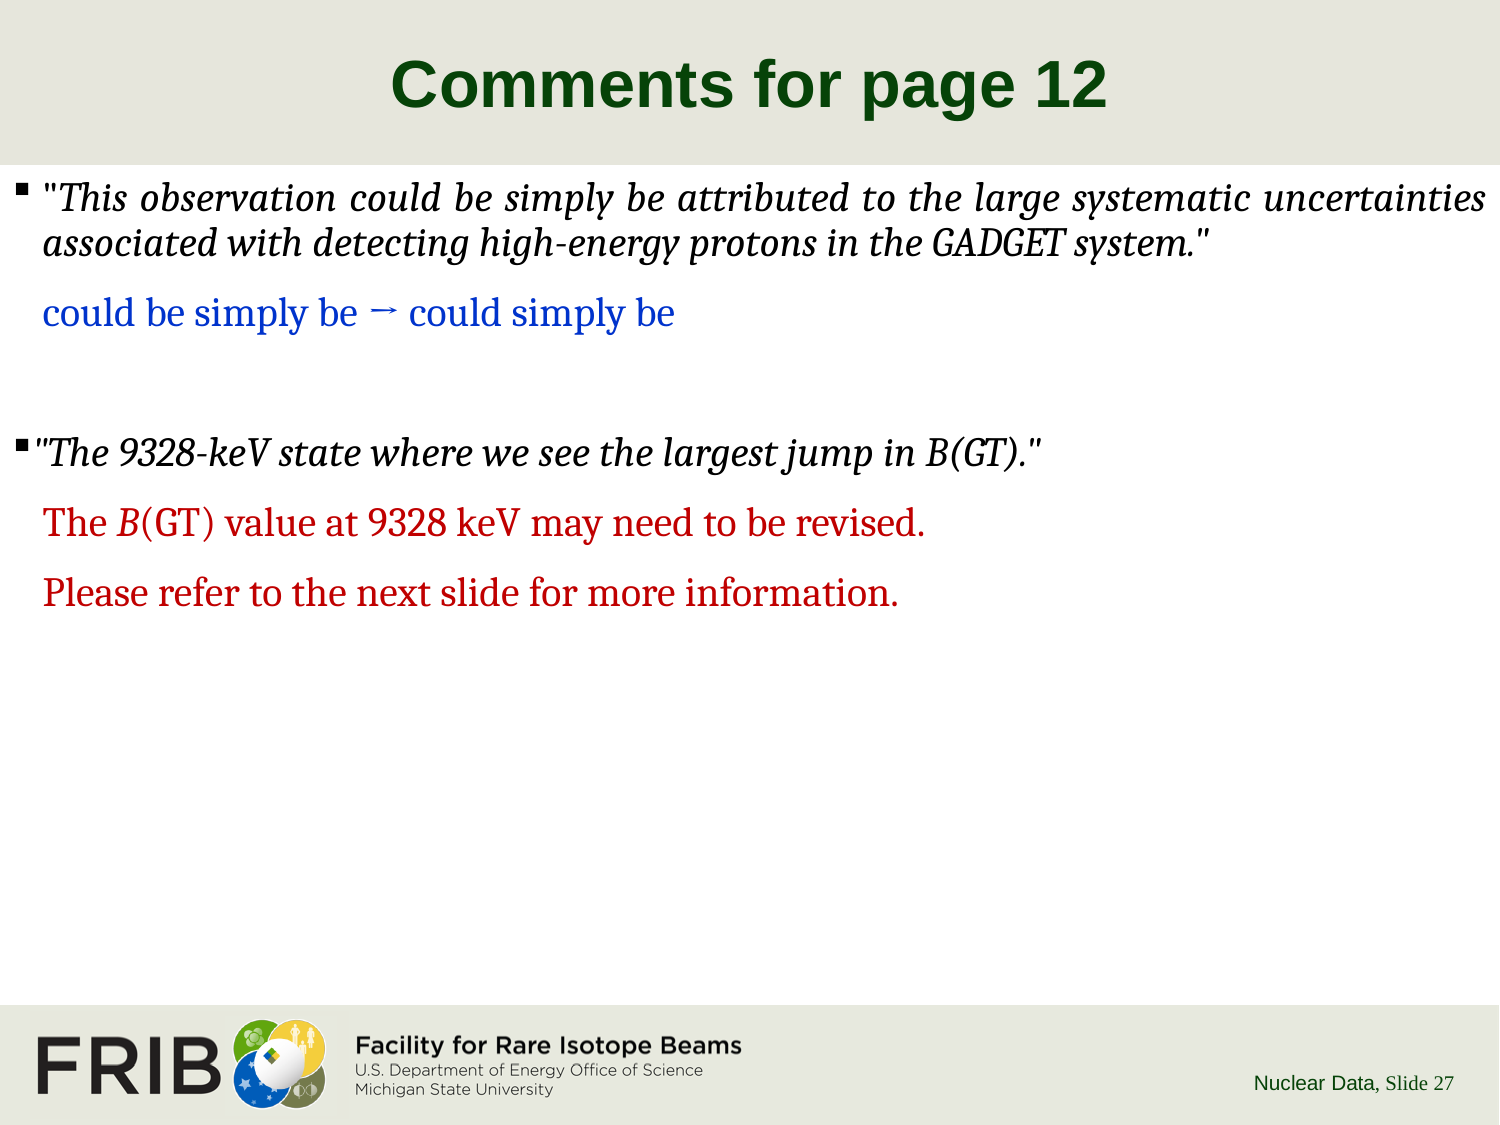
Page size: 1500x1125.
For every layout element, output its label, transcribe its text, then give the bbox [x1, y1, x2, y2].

slide_number , Slide 27 [1374, 1042, 1500, 1103]
picture [0, 1005, 1499, 1125]
footer Nuclear Data [679, 1042, 1374, 1103]
picture [0, 0, 1500, 165]
title Comments for page 12 [11, 46, 1489, 128]
list "This observation could be simply be attributed to the large systematic uncertainties associated with detecting high-energy protons in the GADGET system." could be simply be → could simply be "The 9328-keV state where we see the largest jump in B(GT)." The B(GT) value at 9328 keV may need to be revised. Please refer to the next slide for more information. [12, 174, 1488, 1000]
